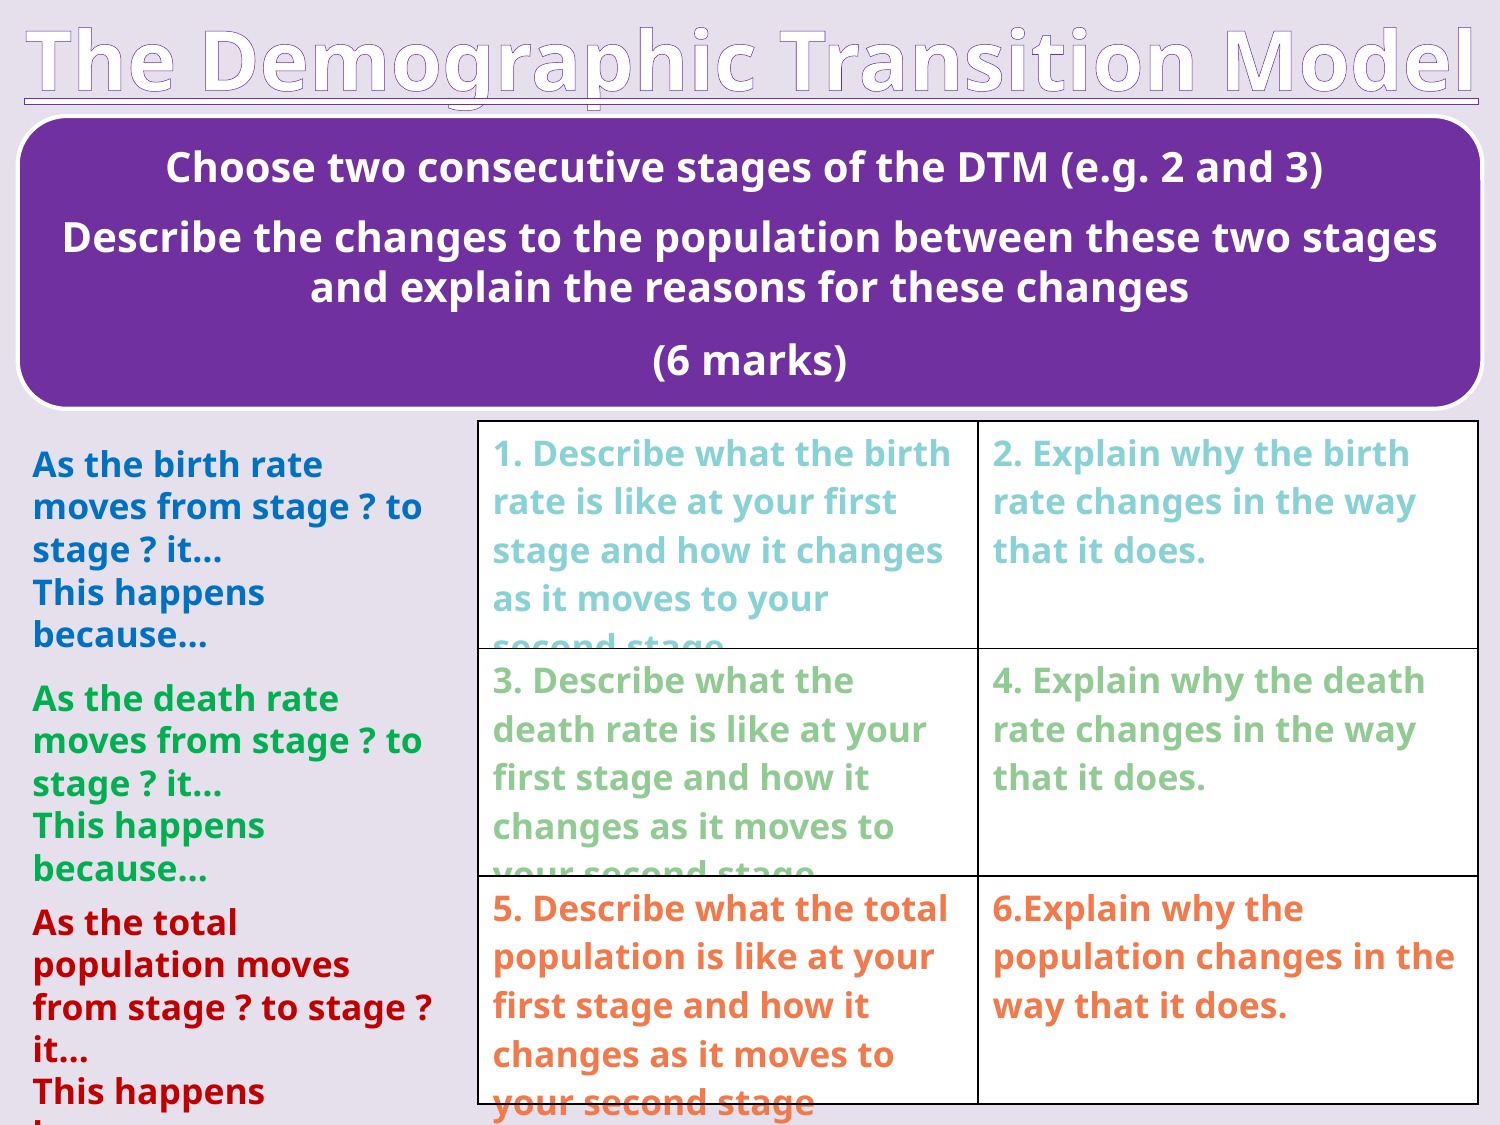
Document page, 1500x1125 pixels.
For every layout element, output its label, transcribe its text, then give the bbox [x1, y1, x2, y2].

text_box As the death rate moves from stage ? to stage ? it… This happens because… [17, 668, 455, 892]
table_cell 4. Explain why the death rate changes in the way that it does. [979, 649, 1477, 875]
text_box As the total population moves from stage ? to stage ? it… This happens because… [17, 892, 455, 1125]
table_header 2. Explain why the birth rate changes in the way that it does. [979, 422, 1477, 648]
table_cell 3. Describe what the death rate is like at your first stage and how it changes as it moves to your second stage [479, 649, 977, 875]
table_cell 6.Explain why the population changes in the way that it does. [979, 877, 1477, 1103]
text_box Choose two consecutive stages of the DTM (e.g. 2 and 3) Describe the changes to the population between these two stages and explain the reasons for these changes (6 marks) [15, 115, 1485, 411]
text_box As the birth rate moves from stage ? to stage ? it… This happens because… [17, 434, 455, 663]
text_box The Demographic Transition Model [2, 0, 1500, 115]
table_header 1. Describe what the birth rate is like at your first stage and how it changes as it moves to your second stage [479, 422, 977, 648]
table_cell 5. Describe what the total population is like at your first stage and how it changes as it moves to your second stage [479, 877, 977, 1103]
